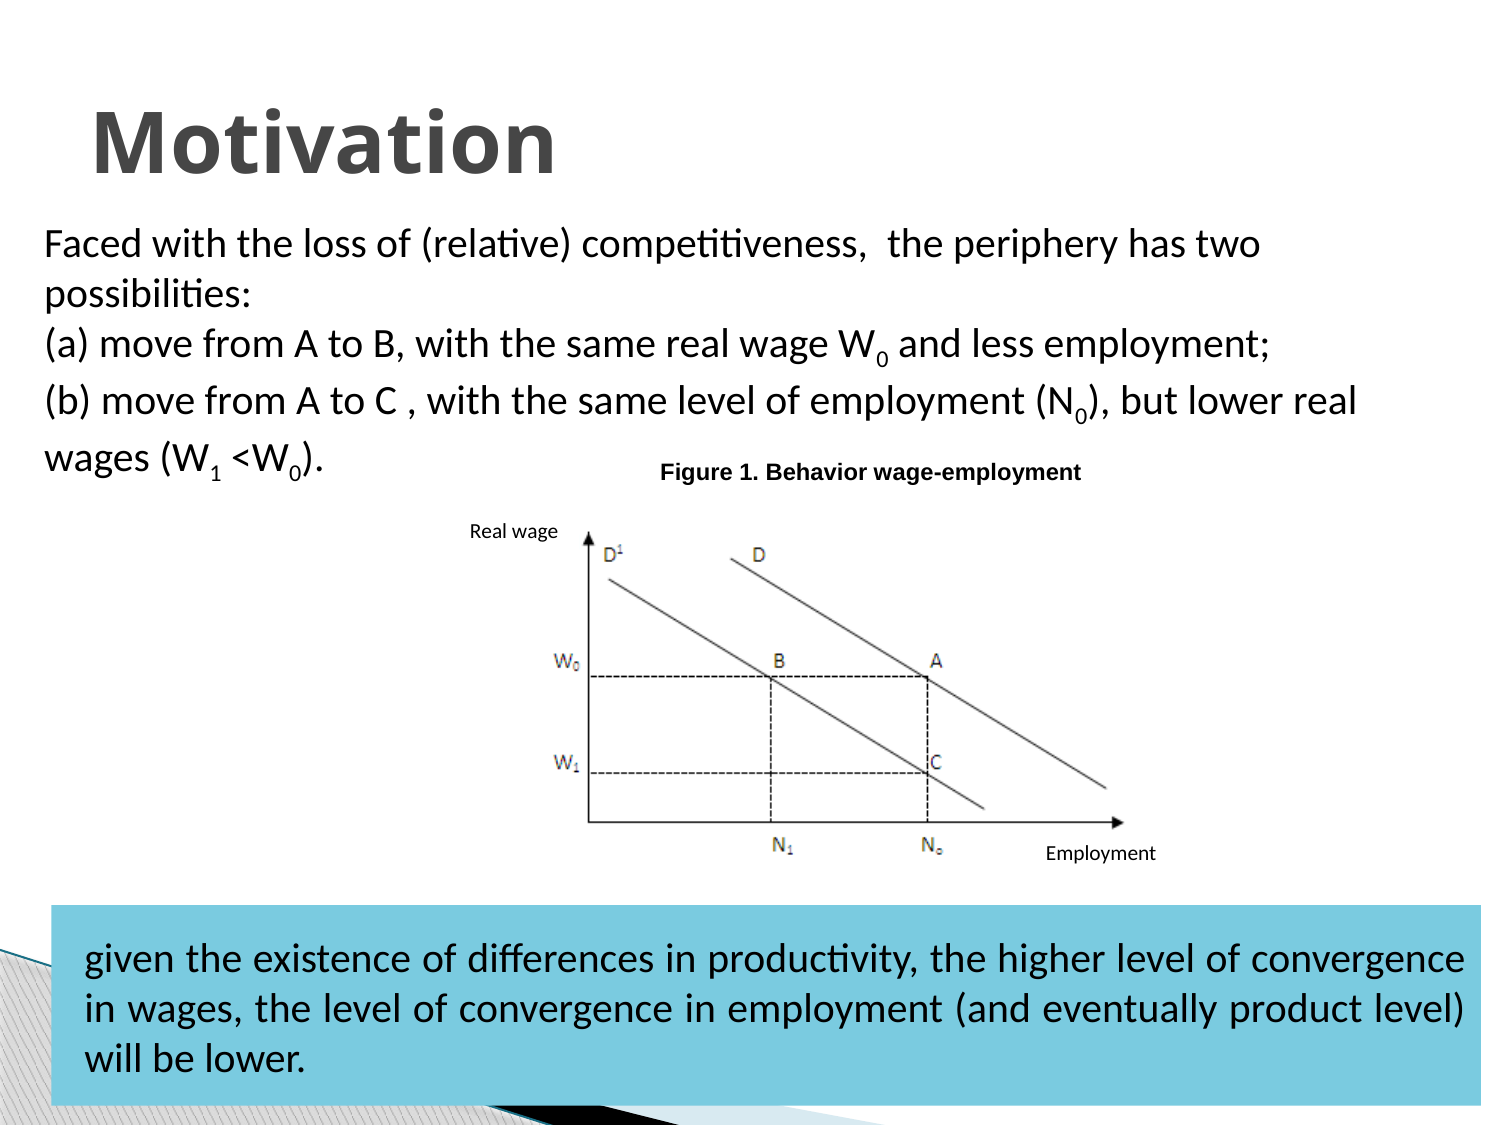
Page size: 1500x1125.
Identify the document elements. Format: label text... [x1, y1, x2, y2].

title Motivation [75, 45, 1425, 233]
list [454, 458, 1176, 882]
text_box Faced with the loss of (relative) competitiveness, the periphery has two possibilities: (a) move from A to B, with the same real wage W0 and less employment; (b) move from A to C , with the same level of employment (N0), but lower real wages (W1 <W0). [29, 208, 1483, 905]
text_box given the existence of differences in productivity, the higher level of convergence in wages, the level of convergence in employment (and eventually product level) will be lower. [51, 905, 1481, 1106]
